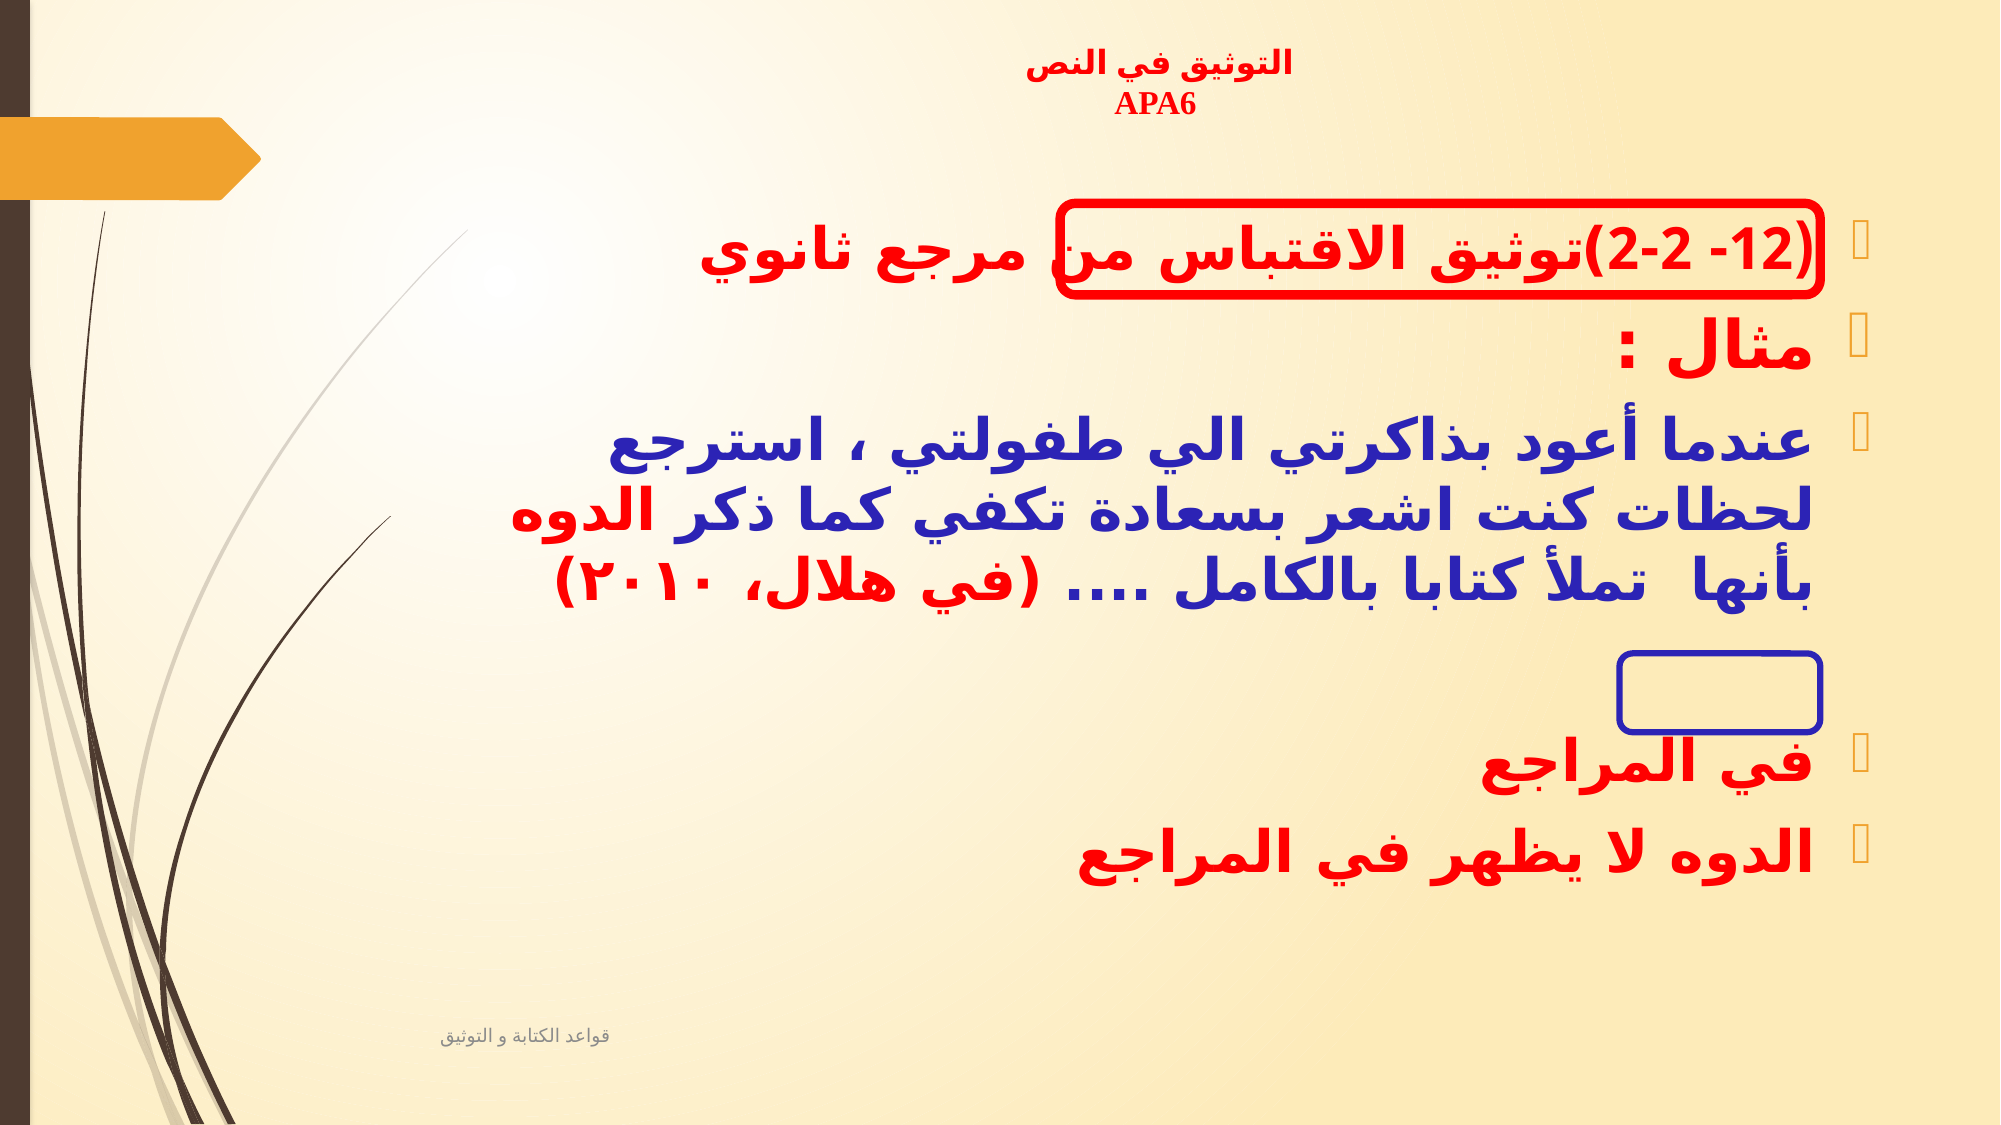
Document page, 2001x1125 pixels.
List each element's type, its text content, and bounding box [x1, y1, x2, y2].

text_box [1058, 202, 1822, 297]
list (12- 2-2)توثيق الاقتباس من مرجع ثانوي مثال : عندما أعود بذاكرتي الي طفولتي ، استرجع لحظات كنت اشعر بسعادة تكفي كما ذكر الدوه بأنها تملأ كتابا بالكامل .... (في هلال، ٢٠١٠) في المراجع الدوه لا يظهر في المراجع [424, 203, 1888, 970]
text_box [1618, 652, 1822, 734]
title التوثيق في النص APA6 [424, 33, 1887, 130]
footer قواعد الكتابة و التوثيق [424, 1006, 1675, 1067]
